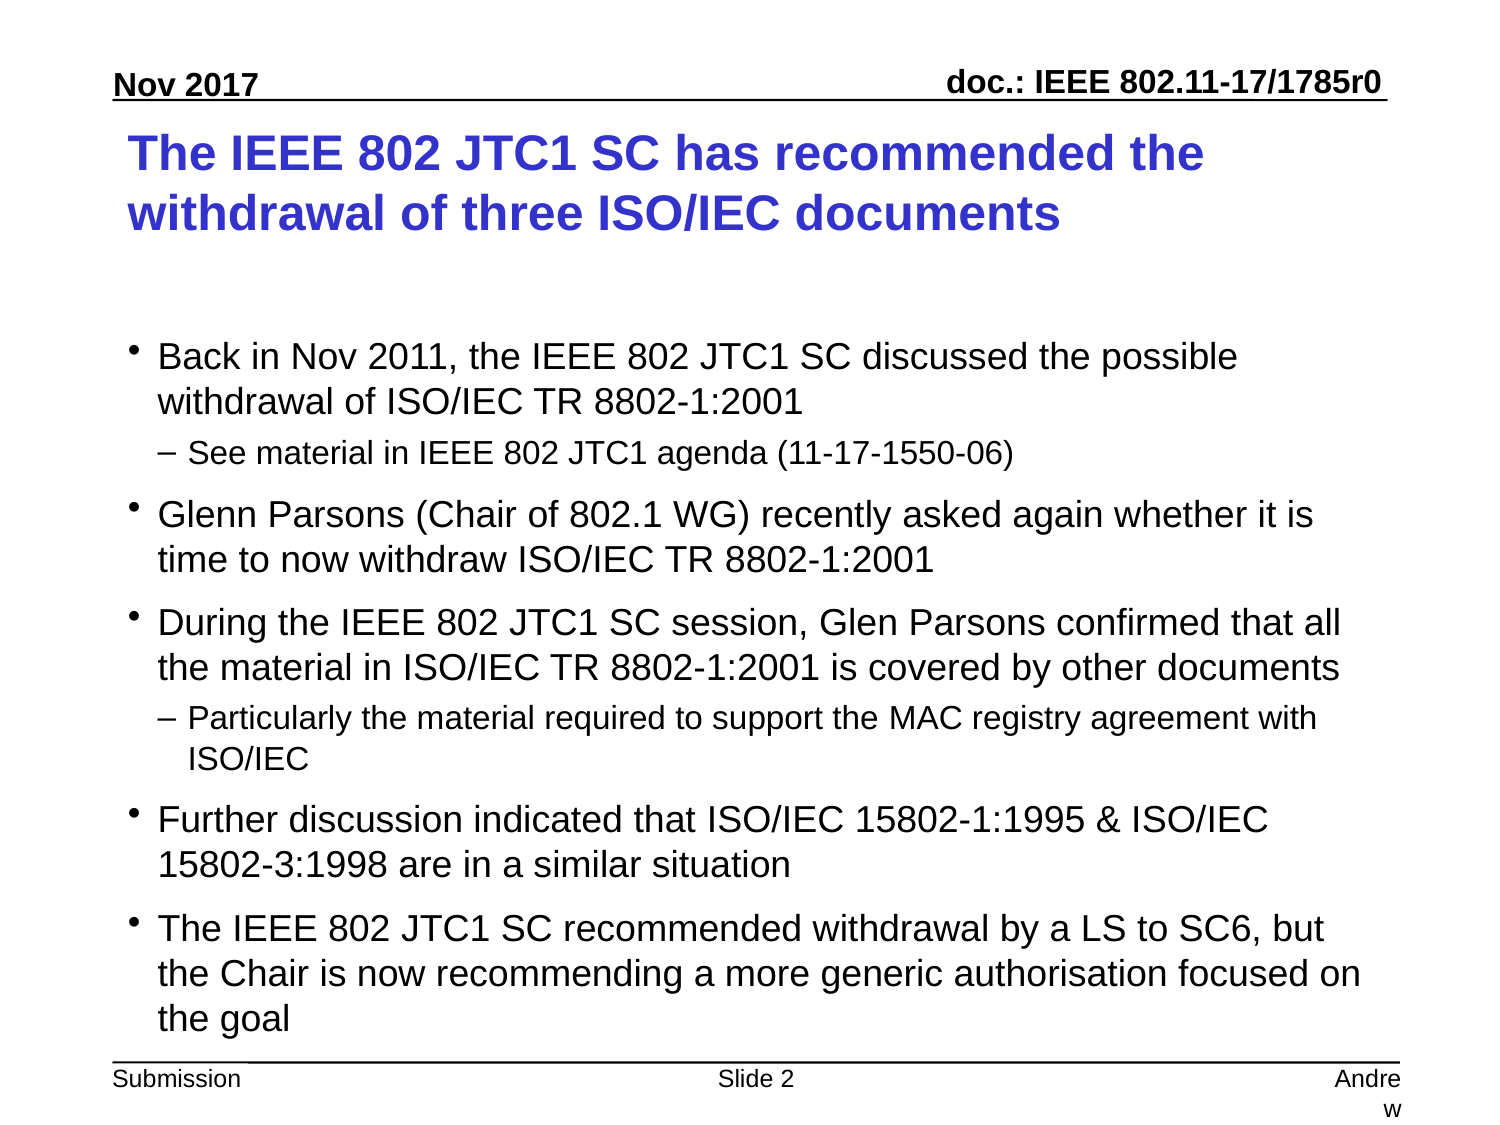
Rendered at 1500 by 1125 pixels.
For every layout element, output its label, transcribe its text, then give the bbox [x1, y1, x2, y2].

list Back in Nov 2011, the IEEE 802 JTC1 SC discussed the possible withdrawal of ISO/IEC TR 8802-1:2001 See material in IEEE 802 JTC1 agenda (11-17-1550-06) Glenn Parsons (Chair of 802.1 WG) recently asked again whether it is time to now withdraw ISO/IEC TR 8802-1:2001 During the IEEE 802 JTC1 SC session, Glen Parsons confirmed that all the material in ISO/IEC TR 8802-1:2001 is covered by other documents Particularly the material required to support the MAC registry agreement with ISO/IEC Further discussion indicated that ISO/IEC 15802-1:1995 & ISO/IEC 15802-3:1998 are in a similar situation The IEEE 802 JTC1 SC recommended withdrawal by a LS to SC6, but the Chair is now recommending a more generic authorisation focused on the goal [112, 324, 1388, 1000]
footer Andrew Myles, Cisco [1320, 1061, 1402, 1093]
title The IEEE 802 JTC1 SC has recommended the withdrawal of three ISO/IEC documents [112, 112, 1388, 288]
slide_number Slide 2 [709, 1061, 803, 1093]
